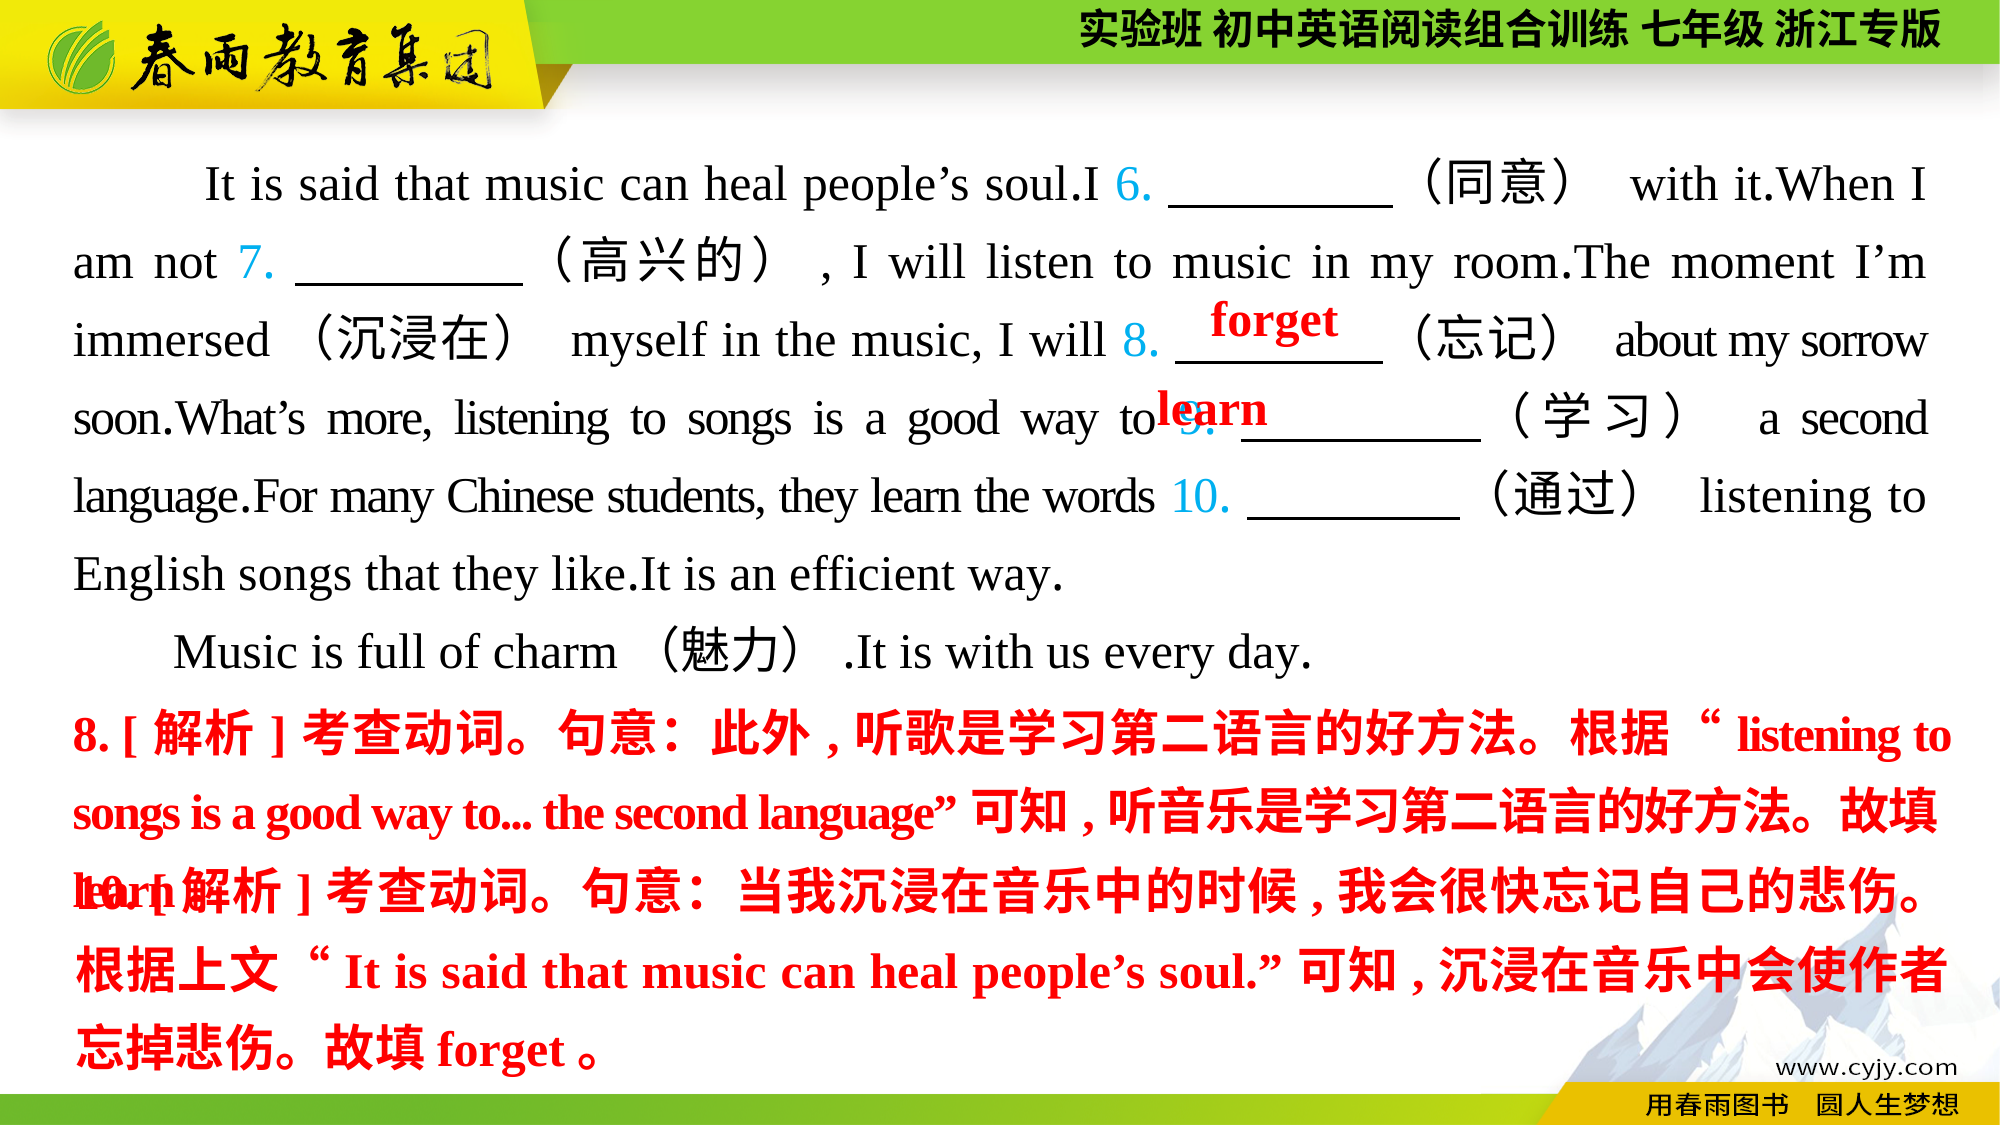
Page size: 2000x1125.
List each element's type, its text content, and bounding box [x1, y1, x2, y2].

text_box 10. [解析]考查动词。句意：当我沉浸在音乐中的时候,我会很快忘记自己的悲伤。根据上文“It is said that music can heal people’s soul.”可知,沉浸在音乐中会使作者忘掉悲伤。故填forget。 [60, 925, 1966, 1084]
text_box 8. [解析]考查动词。句意：此外,听歌是学习第二语言的好方法。根据“listening to songs is a good way to... the second language”可知,听音乐是学习第二语言的好方法。故填learn。 [57, 675, 1966, 925]
list It is said that music can heal people’s soul.I 6. （同意） with it.When I am not 7. （高兴的）, I will listen to music in my room.The moment I’m immersed（沉浸在） myself in the music, I will 8. （忘记） about my sorrow soon.What’s more, listening to songs is a good way to 9. （学习） a second language.For many Chinese students, they learn the words 10. （通过） listening to English songs that they like.It is an efficient way. Music is full of charm（魅力）.It is with us every day. [57, 125, 1943, 675]
text_box forget [1195, 278, 1354, 354]
text_box learn [1142, 367, 1284, 443]
picture [0, 0, 2000, 1125]
